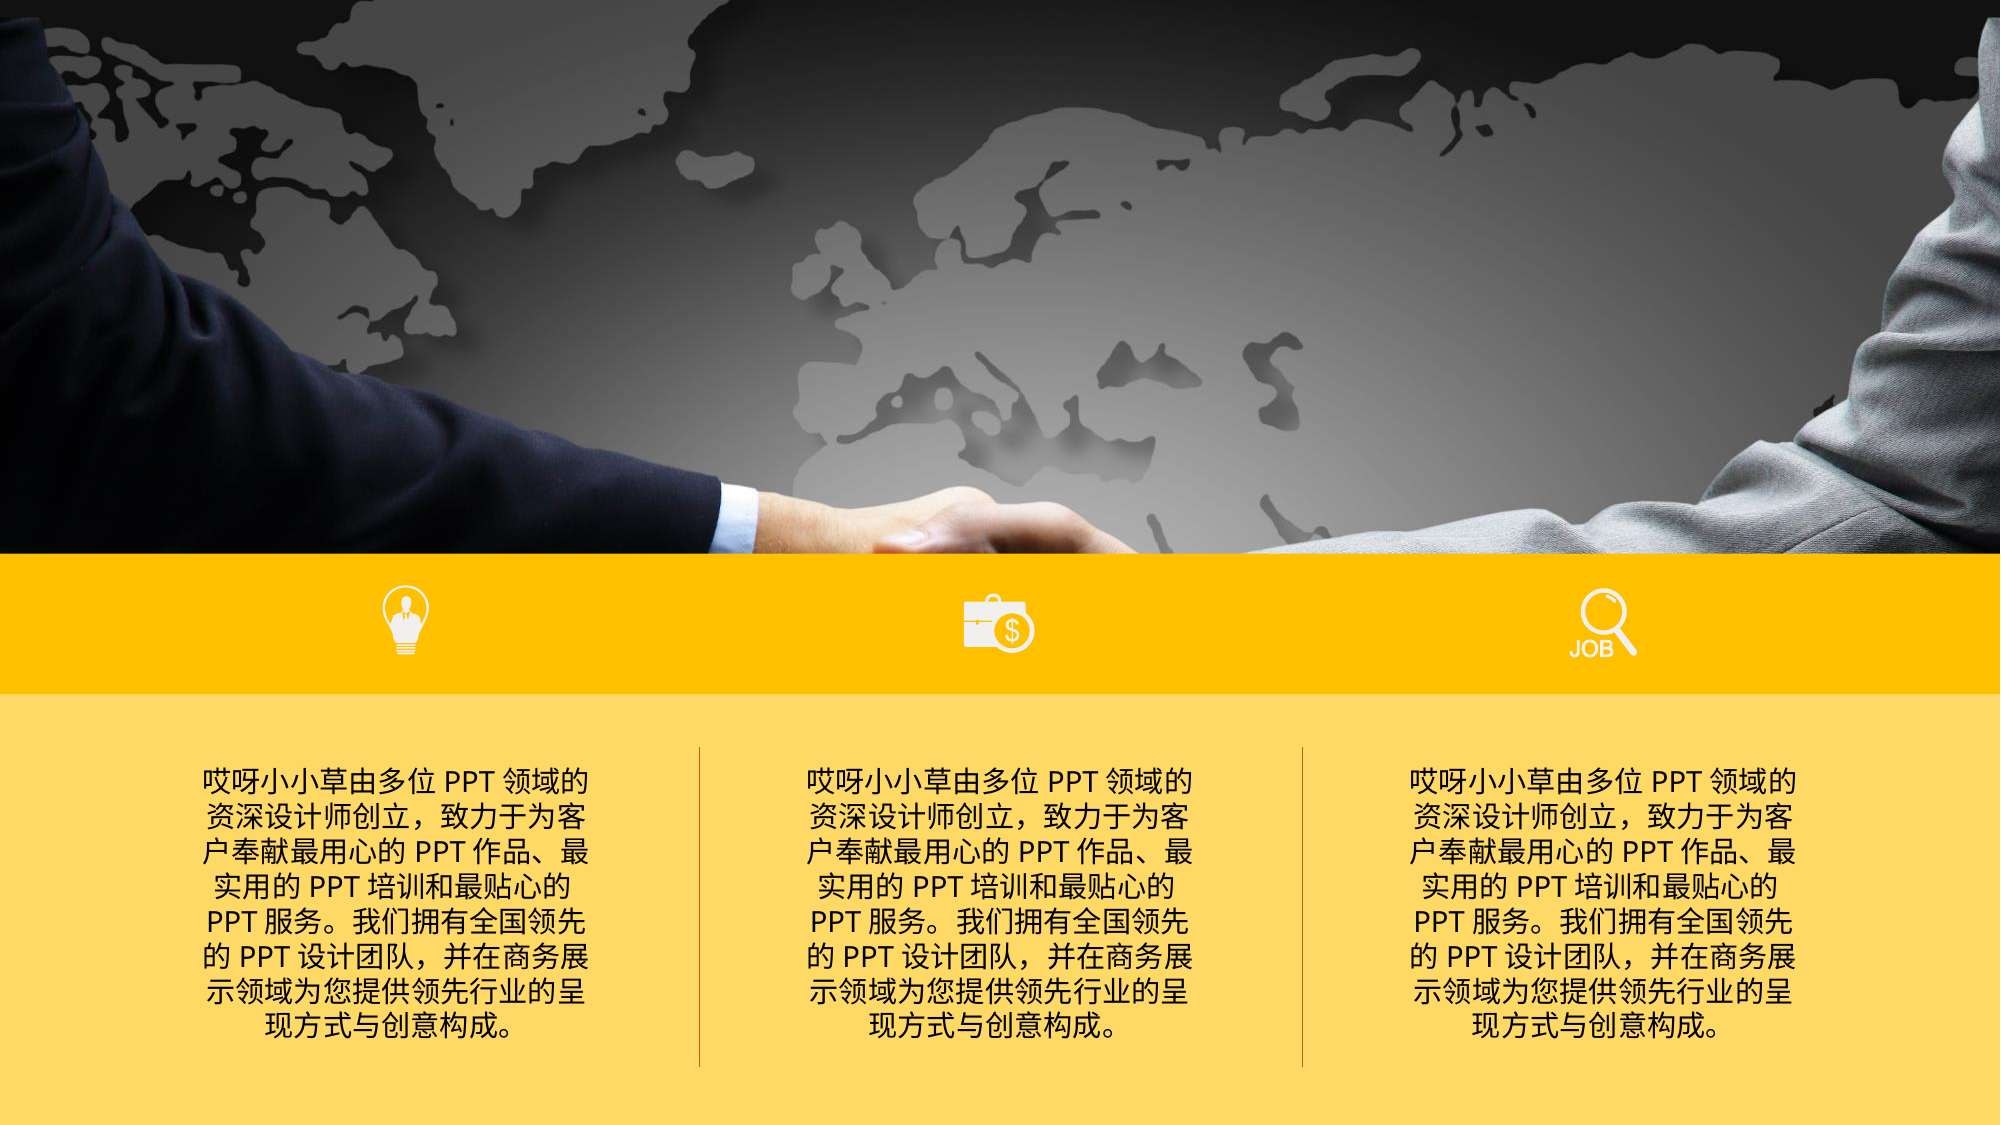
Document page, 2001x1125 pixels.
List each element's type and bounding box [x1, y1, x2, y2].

text_box [382, 585, 429, 655]
text_box [1569, 585, 1638, 658]
text_box [963, 593, 1035, 653]
picture [0, 0, 2000, 1125]
